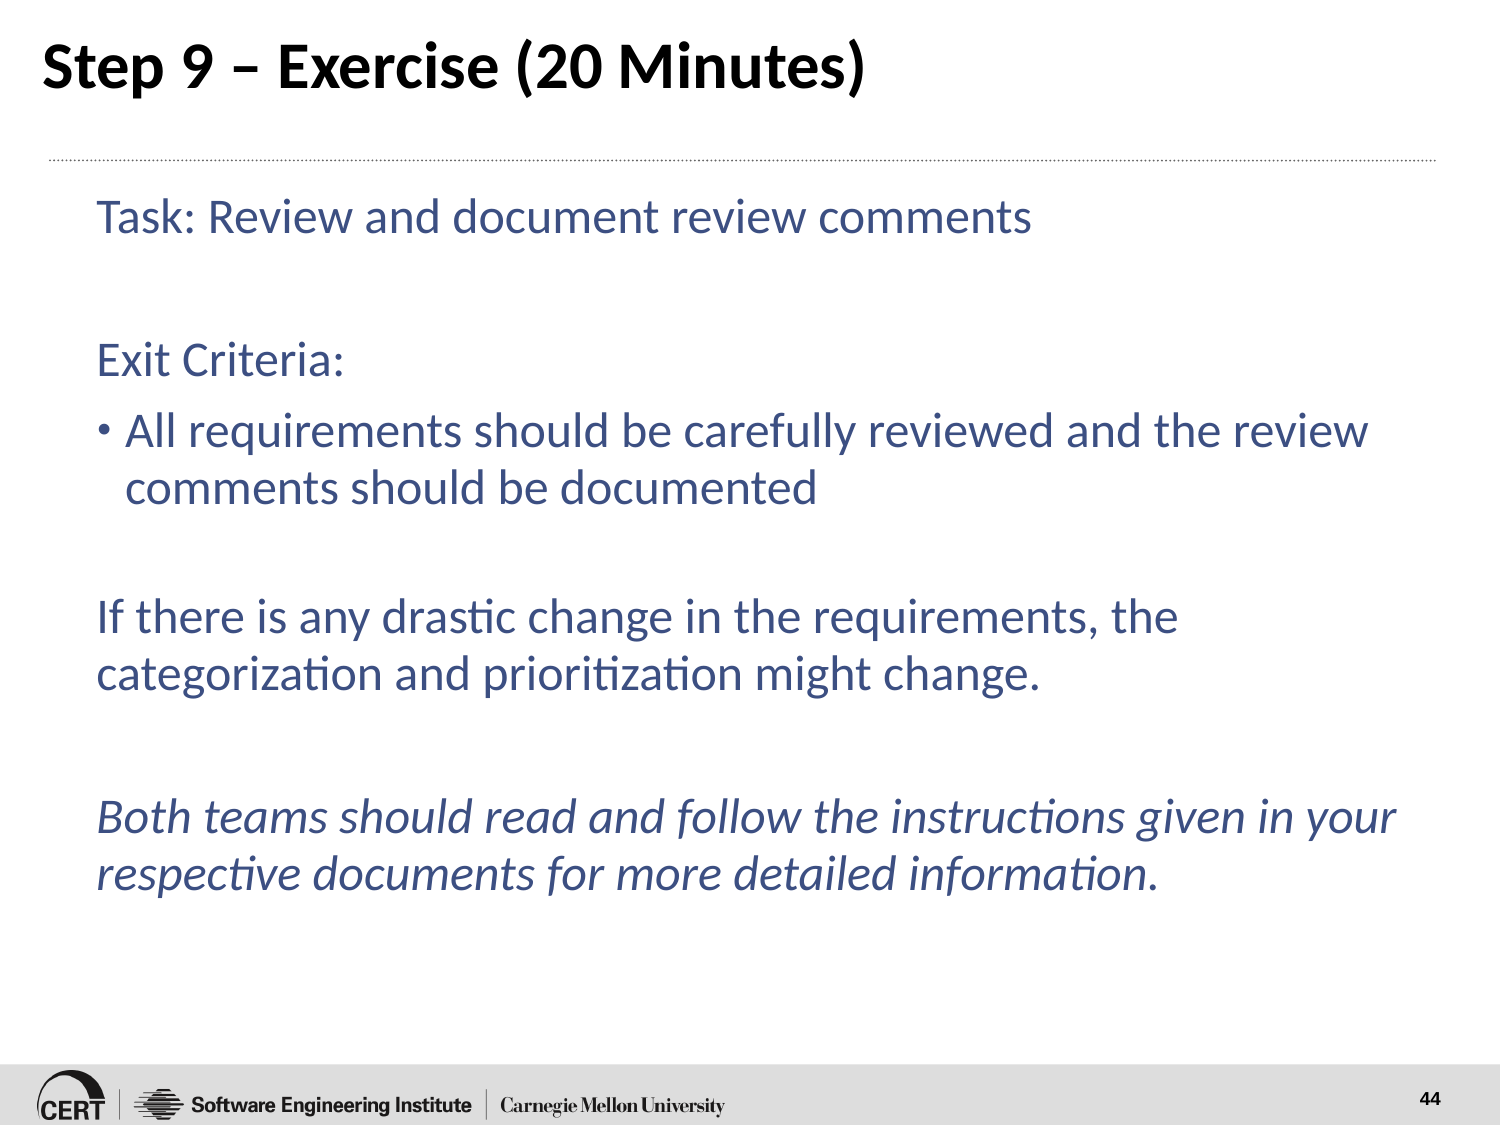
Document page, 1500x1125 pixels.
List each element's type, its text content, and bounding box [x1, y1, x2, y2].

title Step 9 – Exercise (20 Minutes) [42, 37, 1434, 155]
list Task: Review and document review comments Exit Criteria: All requirements should be carefully reviewed and the review comments should be documented If there is any drastic change in the requirements, the categorization and prioritization might change. Both teams should read and follow the instructions given in your respective documents for more detailed information. [49, 187, 1438, 1001]
picture [37, 1069, 725, 1122]
